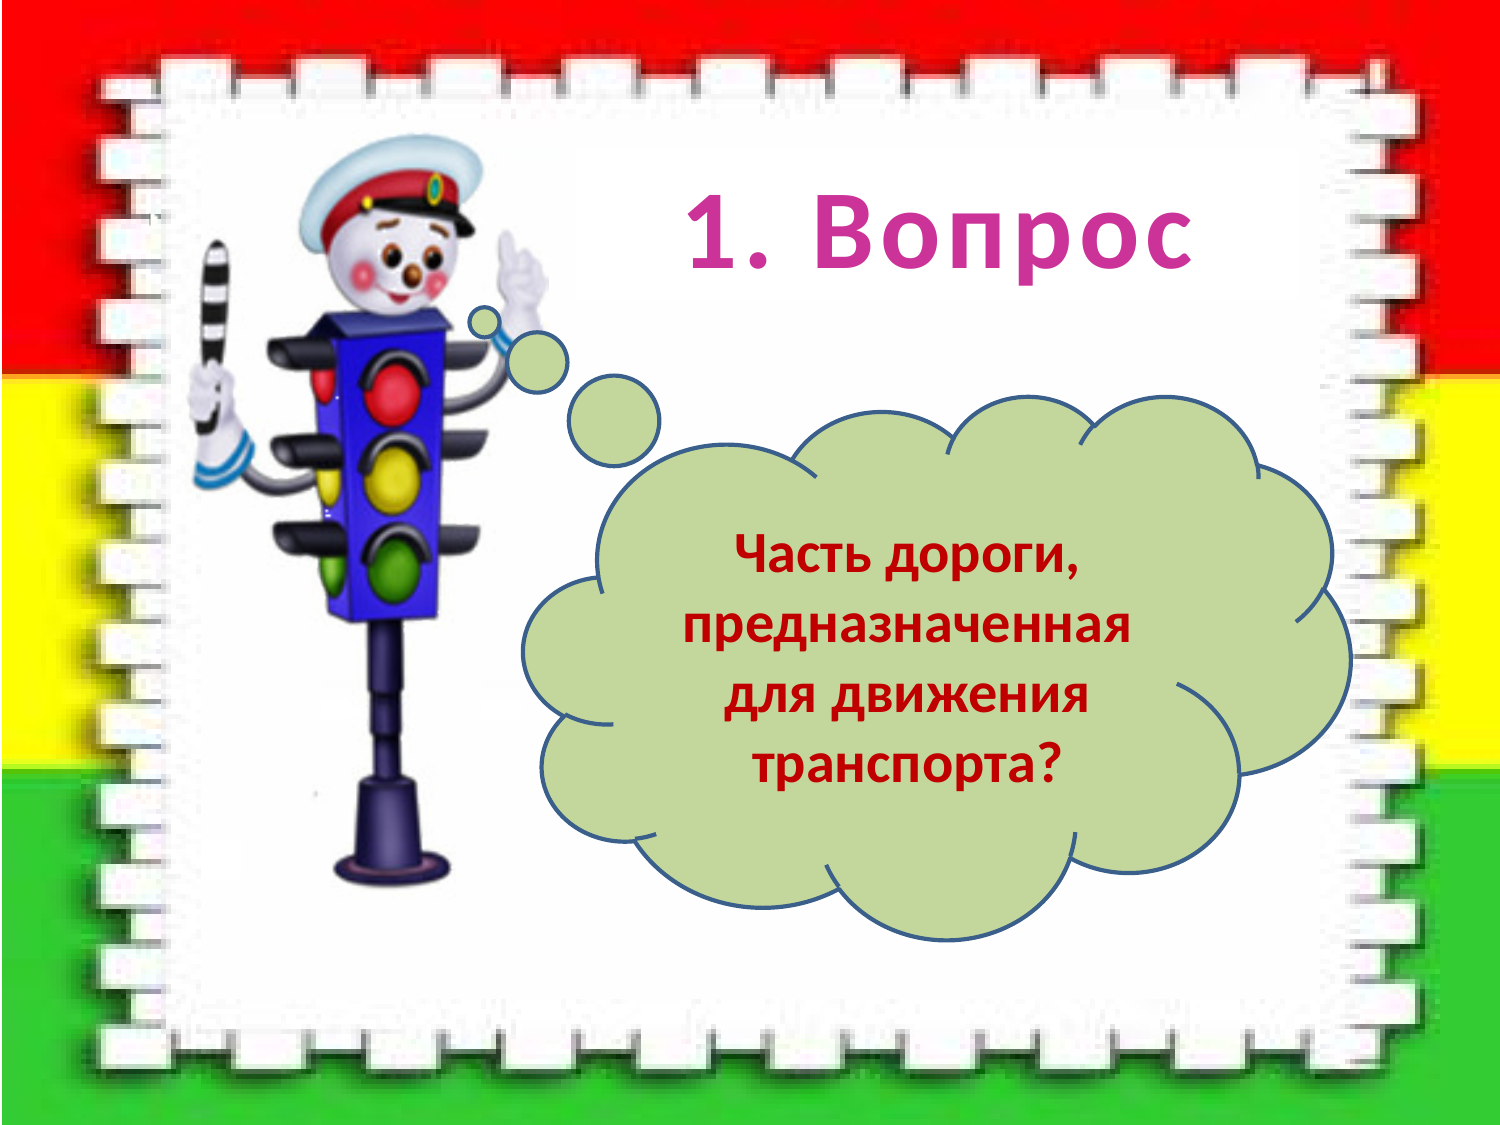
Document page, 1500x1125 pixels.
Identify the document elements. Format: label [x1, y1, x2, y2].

list [2, 0, 1500, 1125]
picture [148, 101, 549, 939]
